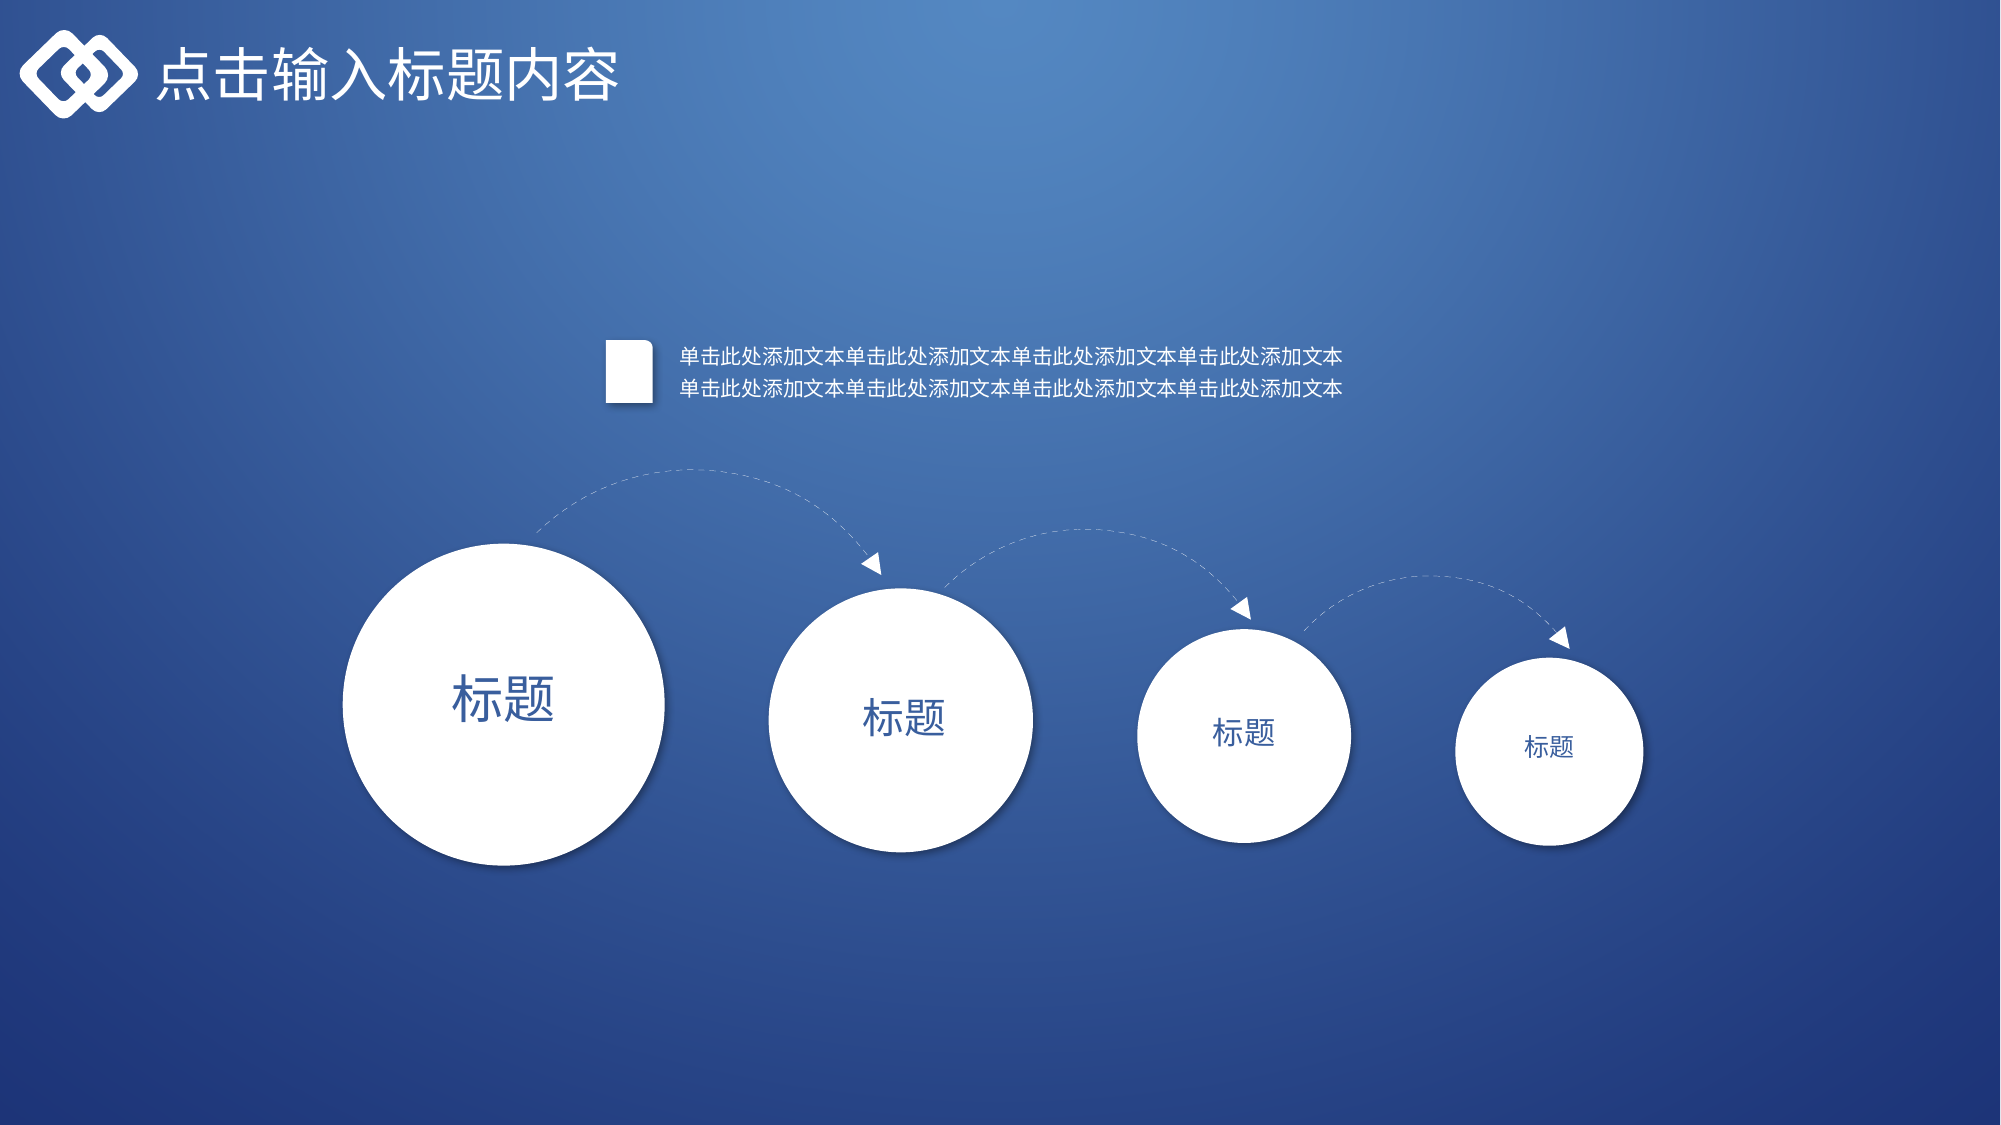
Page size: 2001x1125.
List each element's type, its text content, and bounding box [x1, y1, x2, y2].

text_box 标题 [1448, 724, 1650, 769]
text_box [536, 469, 882, 576]
text_box 单击此处添加文本单击此处添加文本单击此处添加文本单击此处添加文本单击此处添加文本单击此处添加文本单击此处添加文本单击此处添加文本 [664, 328, 1378, 409]
text_box [1459, 657, 1640, 724]
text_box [29, 39, 130, 110]
text_box [944, 529, 1251, 620]
text_box 标题 [395, 658, 612, 737]
text_box [1303, 575, 1570, 649]
text_box 标题 [1143, 705, 1345, 758]
picture [0, 0, 2001, 1125]
text_box [605, 340, 653, 403]
text_box 标题 [803, 684, 1005, 750]
text_box [1456, 769, 1642, 846]
text_box [768, 588, 1033, 853]
text_box [1137, 629, 1352, 843]
text_box 点击输入标题内容 [154, 42, 630, 105]
text_box [342, 543, 665, 866]
